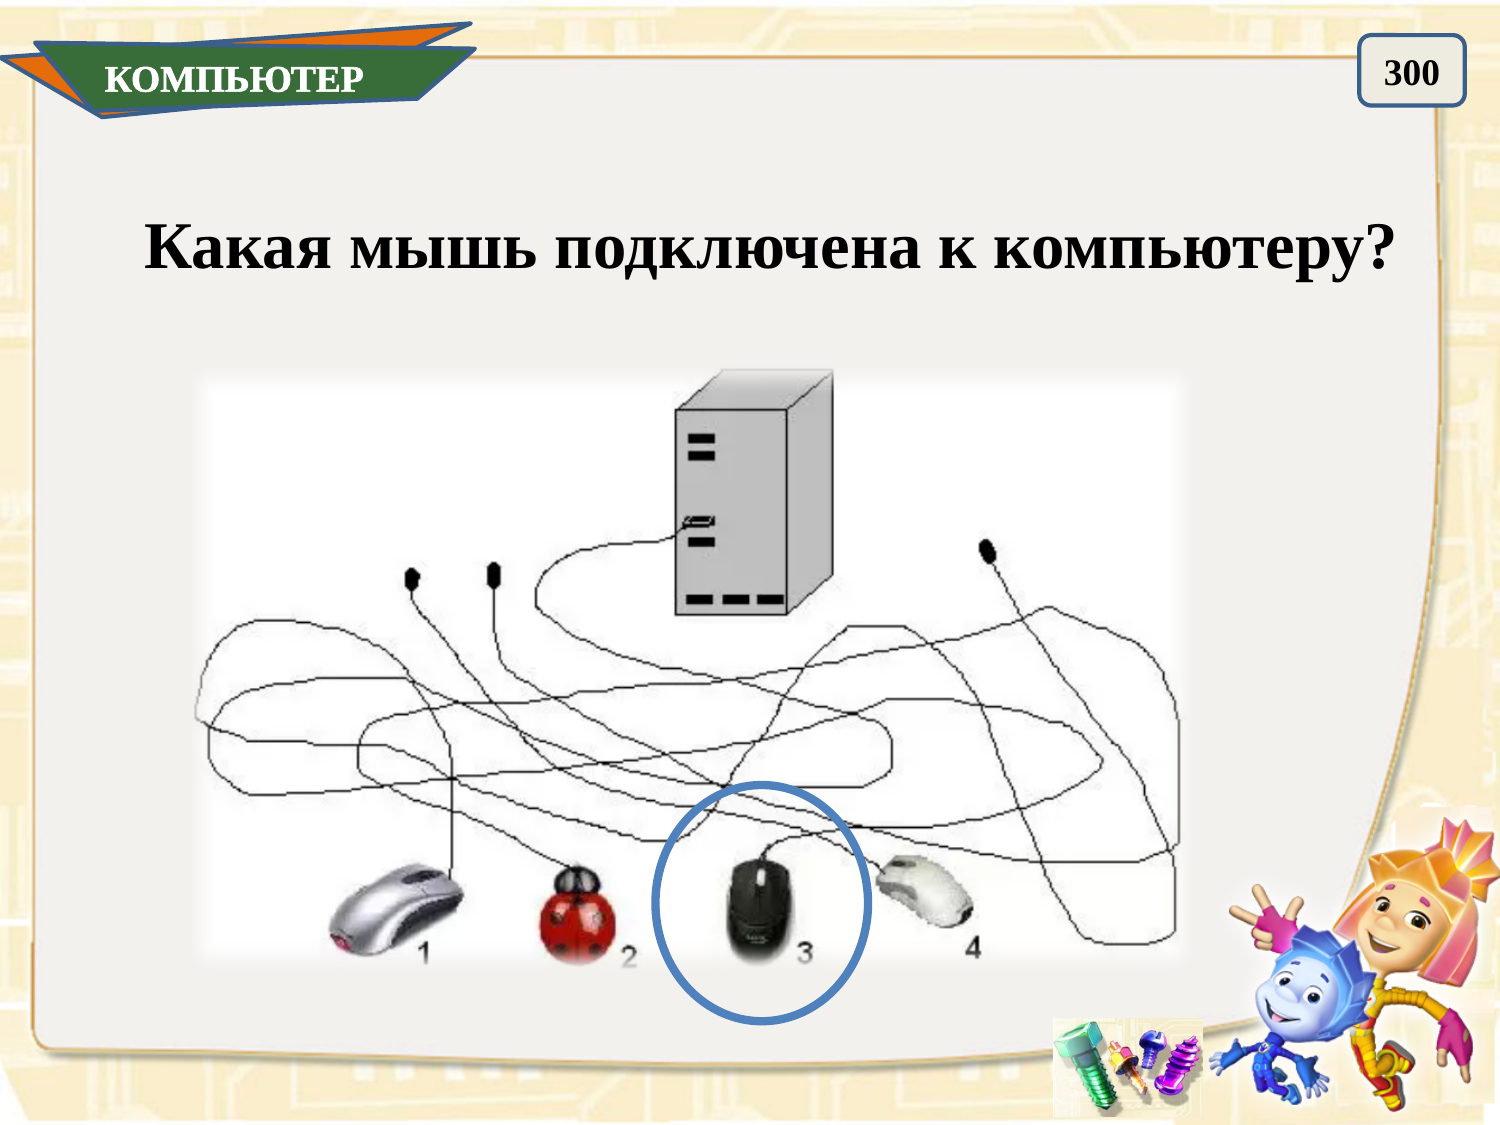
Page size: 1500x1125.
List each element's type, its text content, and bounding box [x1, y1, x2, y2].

text_box Какая мышь подключена к компьютеру? [129, 194, 1415, 290]
text_box [680, 983, 843, 1024]
text_box 300 [1357, 32, 1467, 108]
picture [0, 0, 1500, 1125]
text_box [0, 23, 476, 118]
